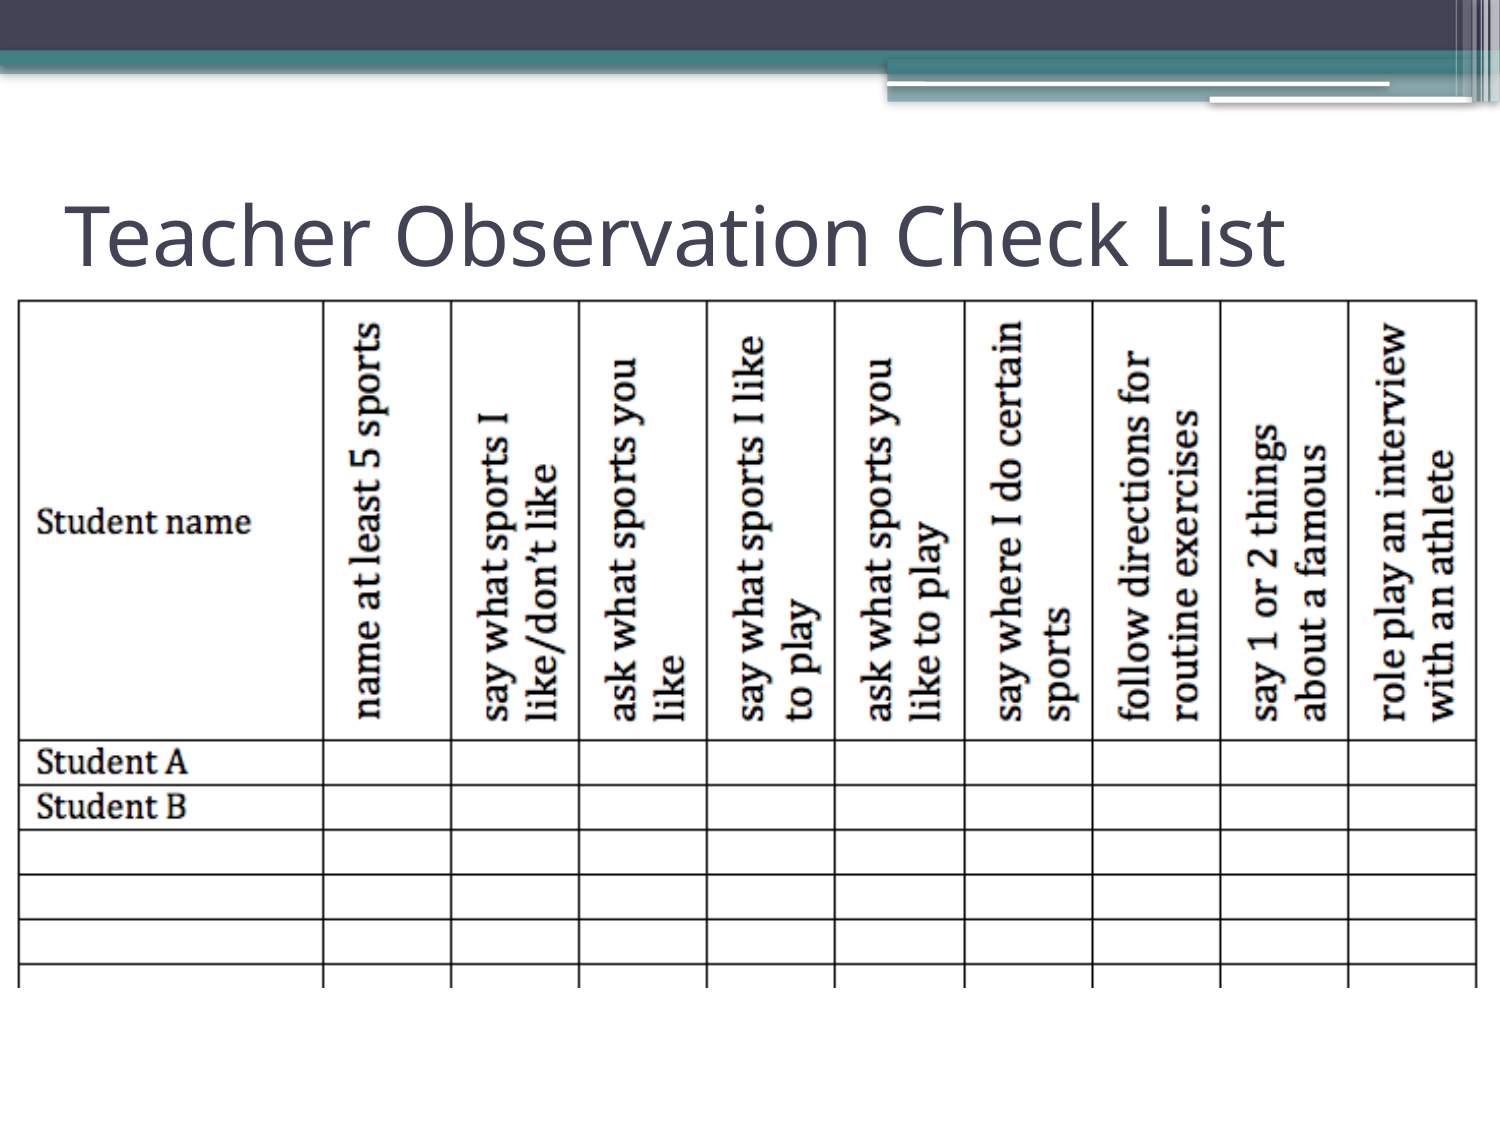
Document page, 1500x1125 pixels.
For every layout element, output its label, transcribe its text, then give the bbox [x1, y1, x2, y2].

picture [0, 282, 1500, 988]
title Teacher Observation Check List [50, 145, 1400, 280]
